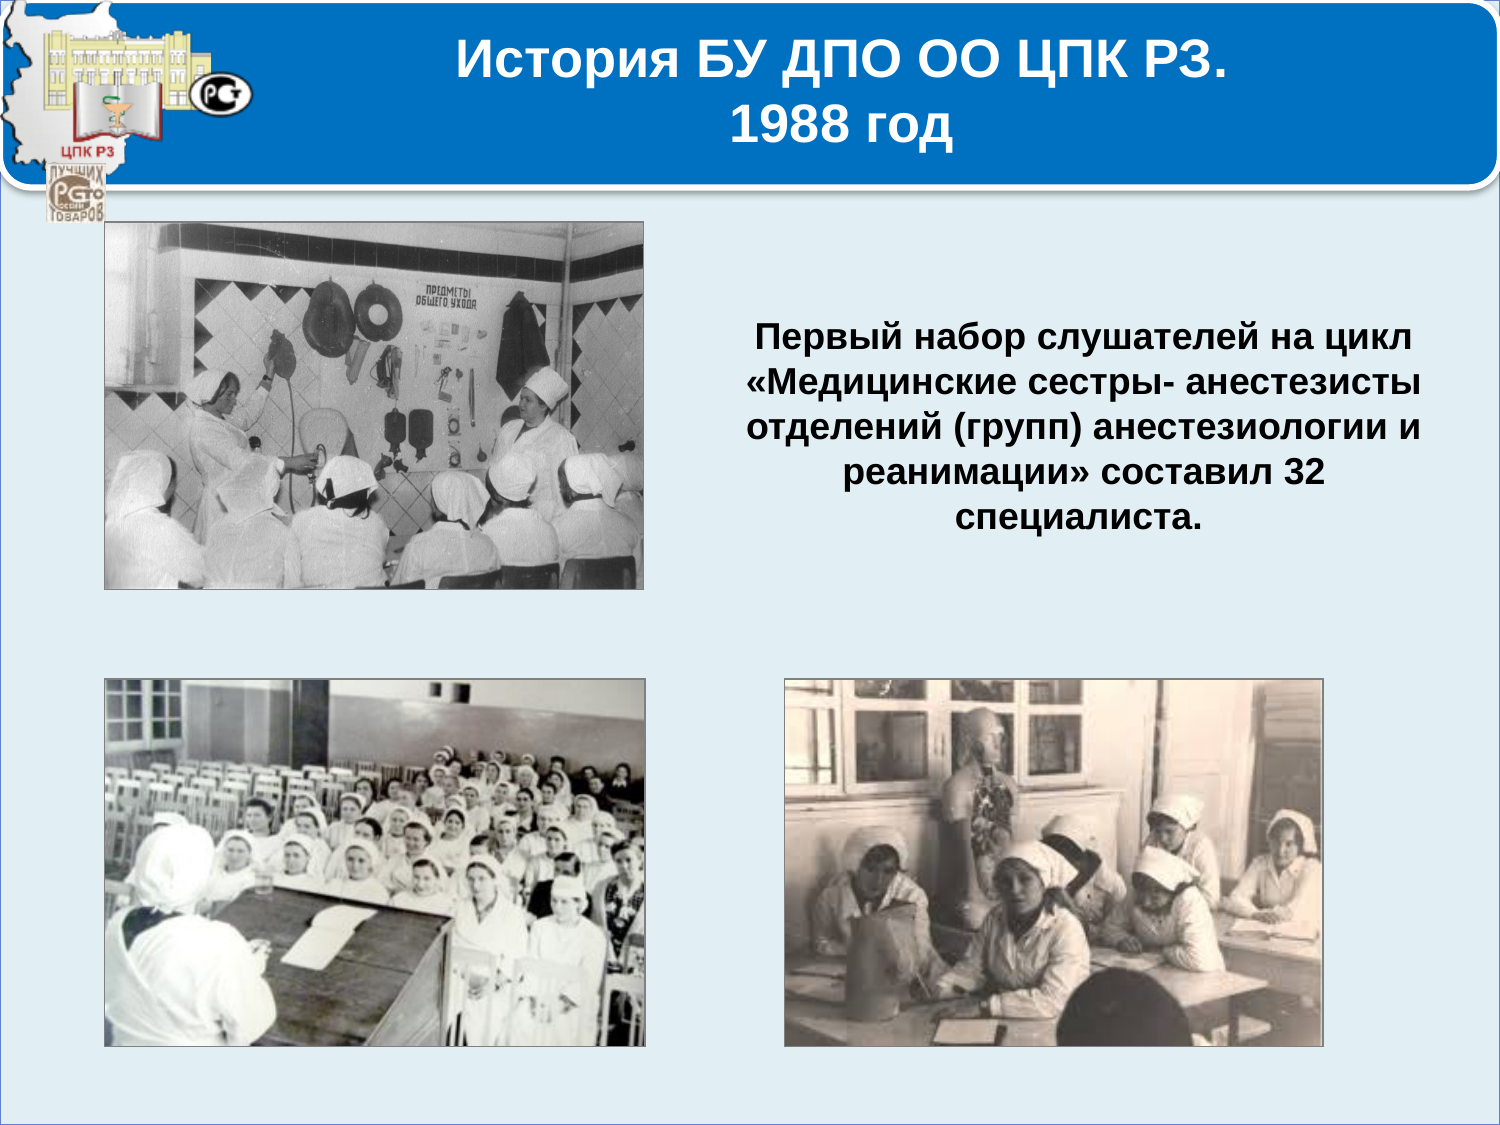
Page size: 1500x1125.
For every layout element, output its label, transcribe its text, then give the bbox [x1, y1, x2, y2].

picture [105, 679, 645, 1046]
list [105, 222, 644, 589]
picture [784, 679, 1323, 1046]
picture [0, 0, 211, 223]
title История БУ ДПО ОО ЦПК РЗ. 1988 год [198, 0, 1500, 177]
text_box Первый набор слушателей на цикл «Медицинские сестры- анестезисты отделений (групп) анестезиологии и реанимации» составил 32 специалиста. [726, 304, 1442, 545]
